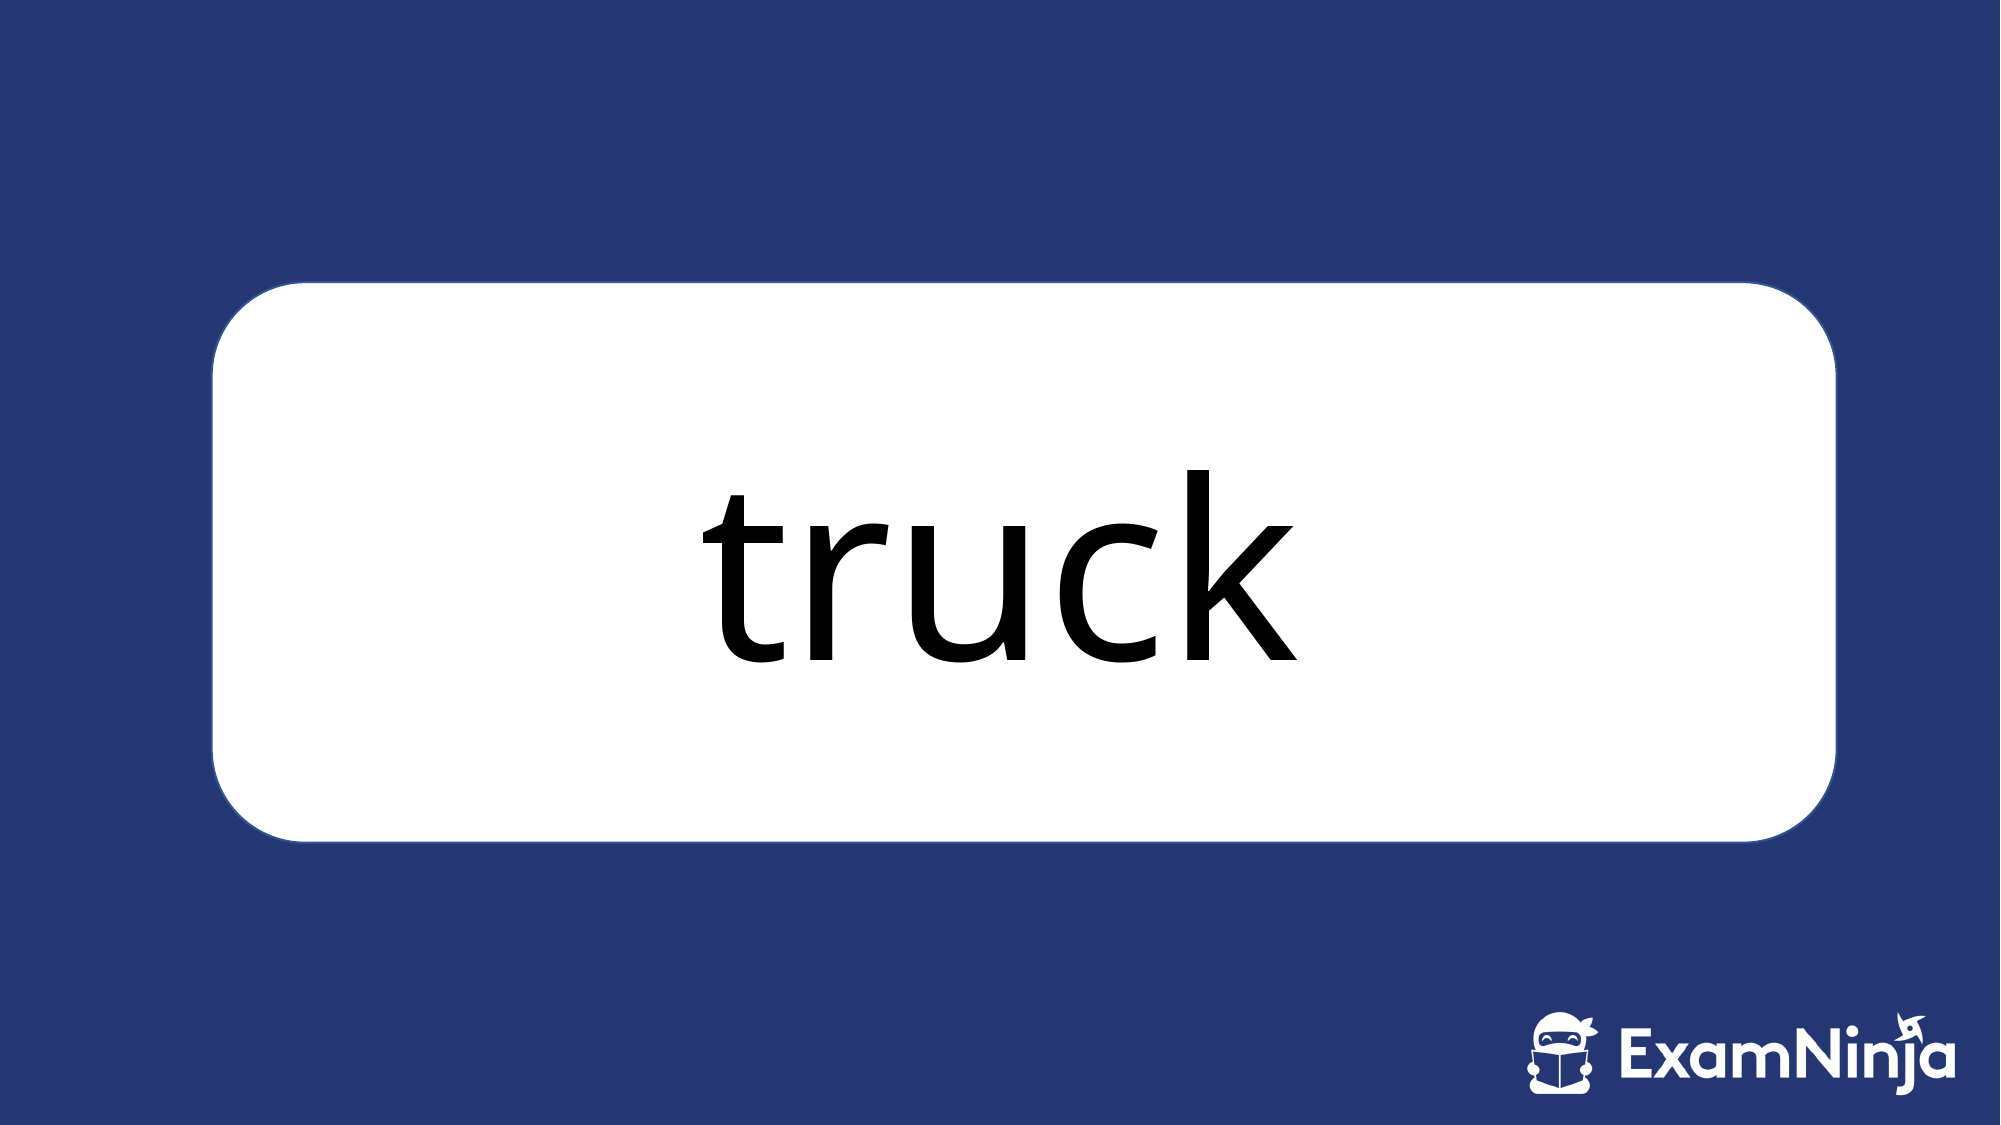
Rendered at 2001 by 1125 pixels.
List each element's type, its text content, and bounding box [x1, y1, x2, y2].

text_box [210, 719, 1838, 844]
text_box [210, 281, 1838, 403]
picture [1501, 1003, 1979, 1102]
text_box truck [143, 403, 1857, 719]
